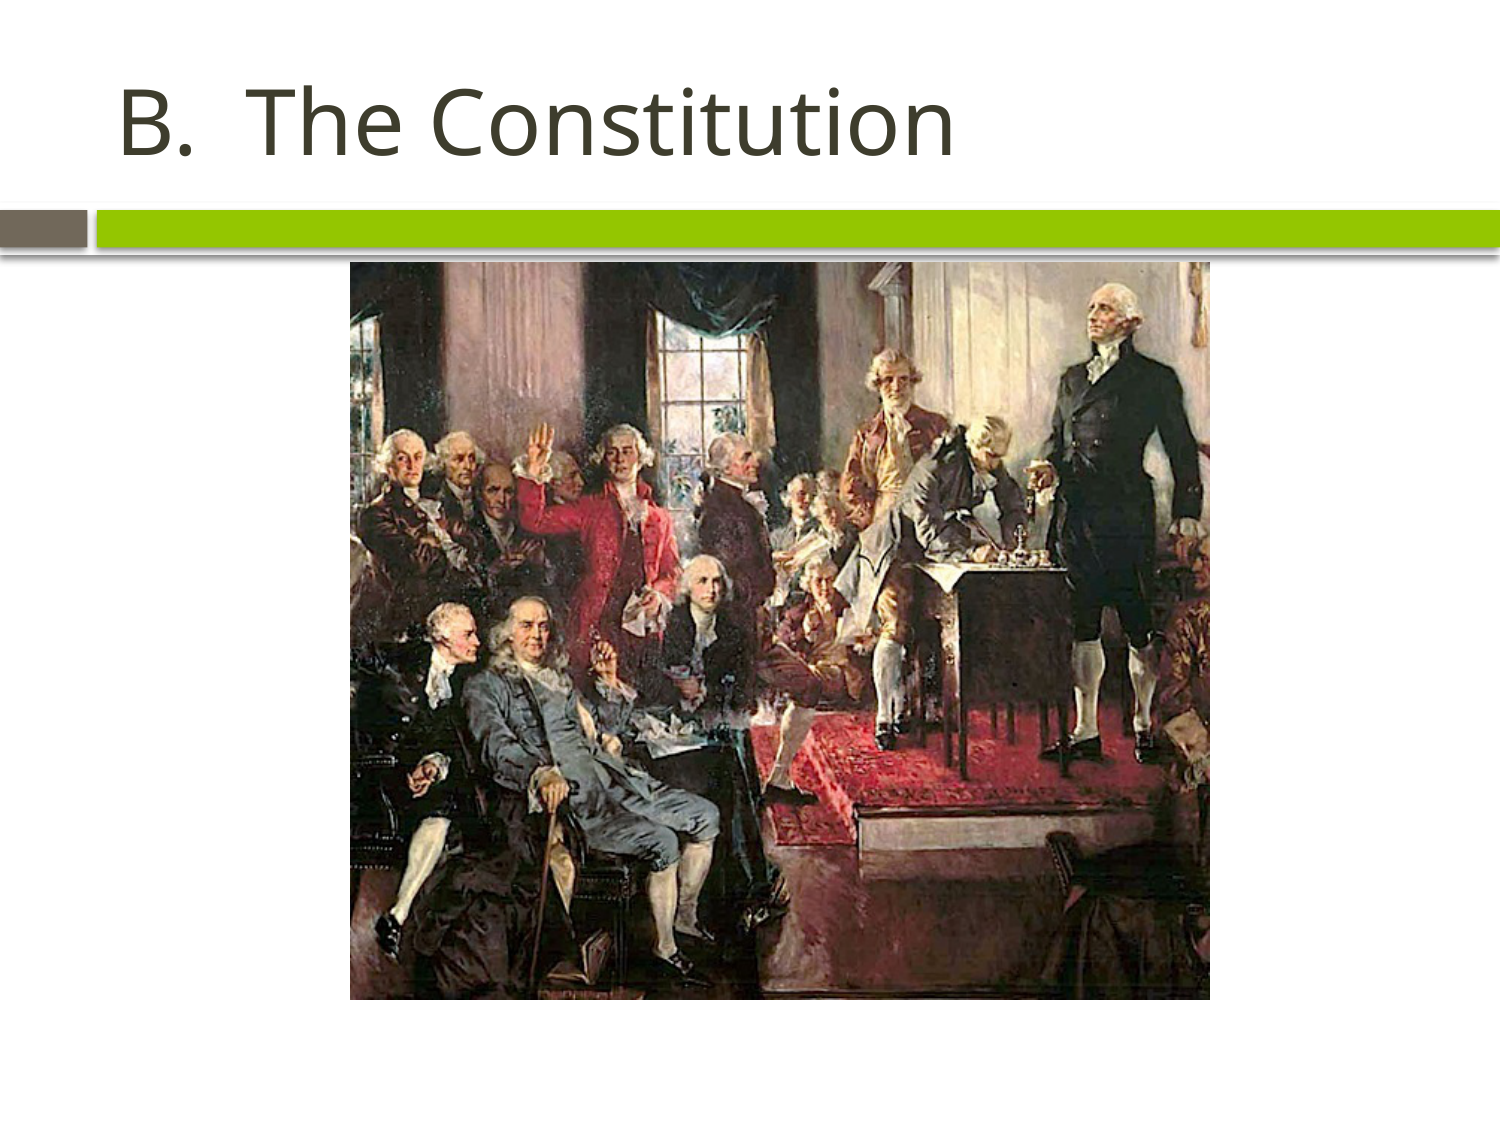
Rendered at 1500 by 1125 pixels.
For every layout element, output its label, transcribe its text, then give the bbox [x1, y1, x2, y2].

title B. The Constitution [100, 37, 1438, 200]
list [349, 262, 1211, 1001]
